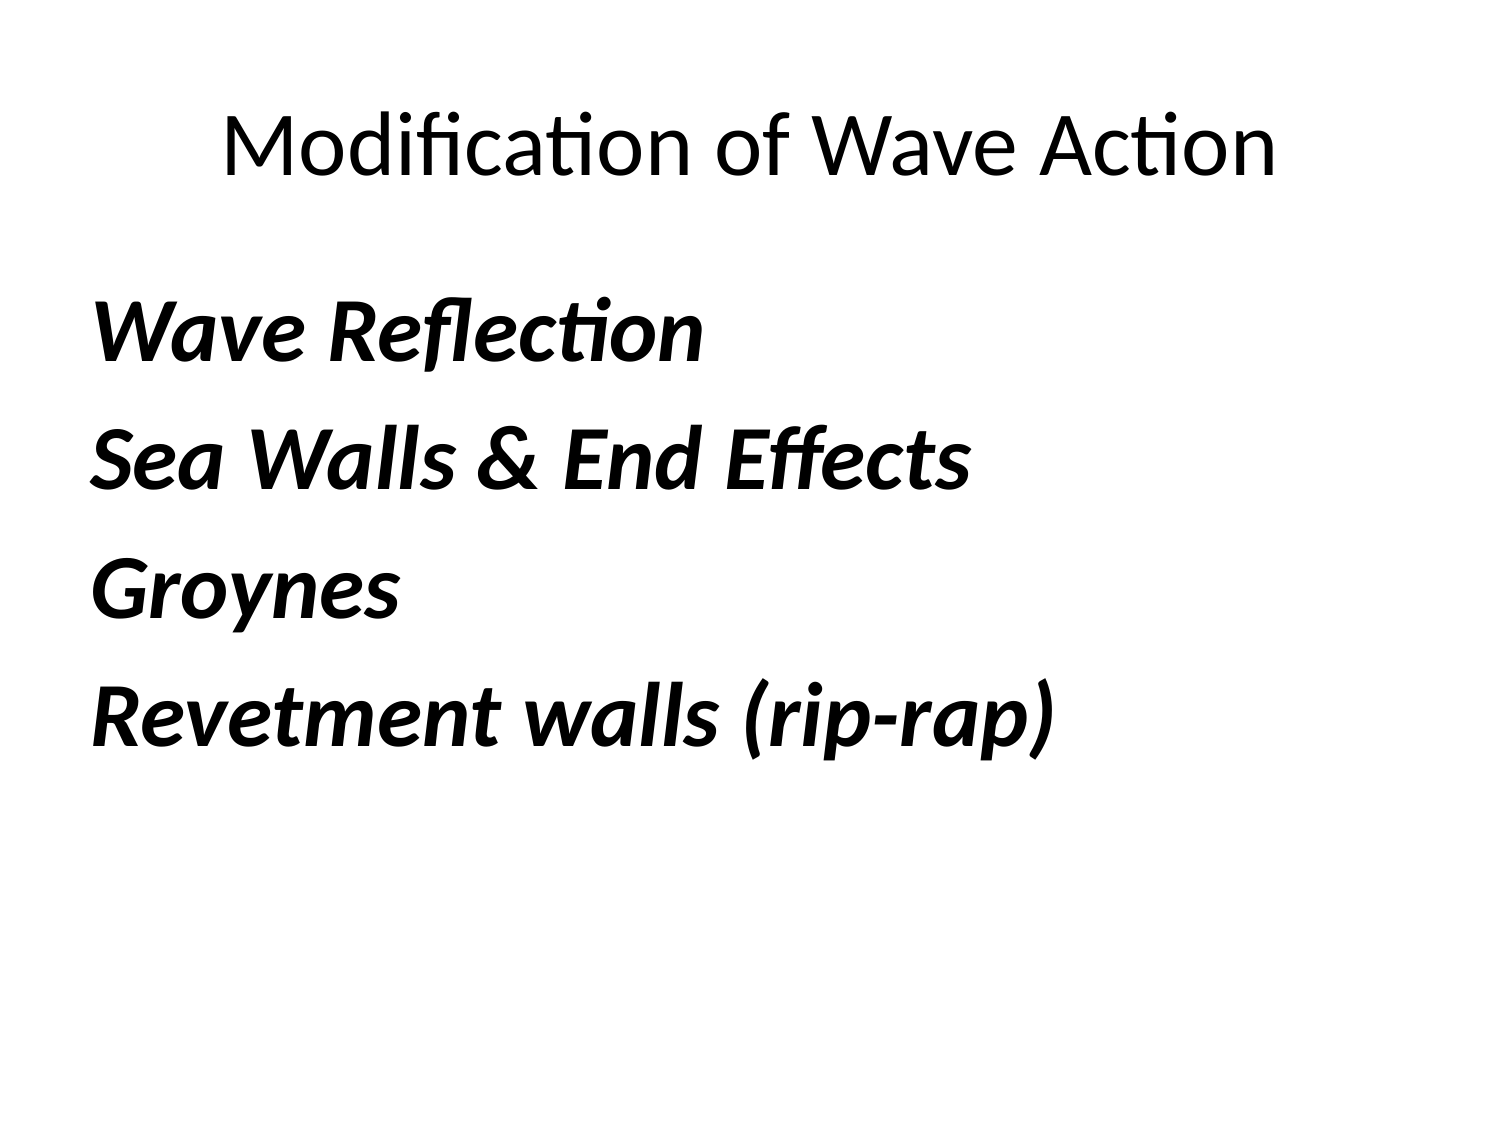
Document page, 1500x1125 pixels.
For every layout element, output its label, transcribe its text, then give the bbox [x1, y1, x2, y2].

title Modification of Wave Action [74, 44, 1426, 233]
list Wave Reflection Sea Walls & End Effects Groynes Revetment walls (rip-rap) [74, 262, 1426, 1006]
